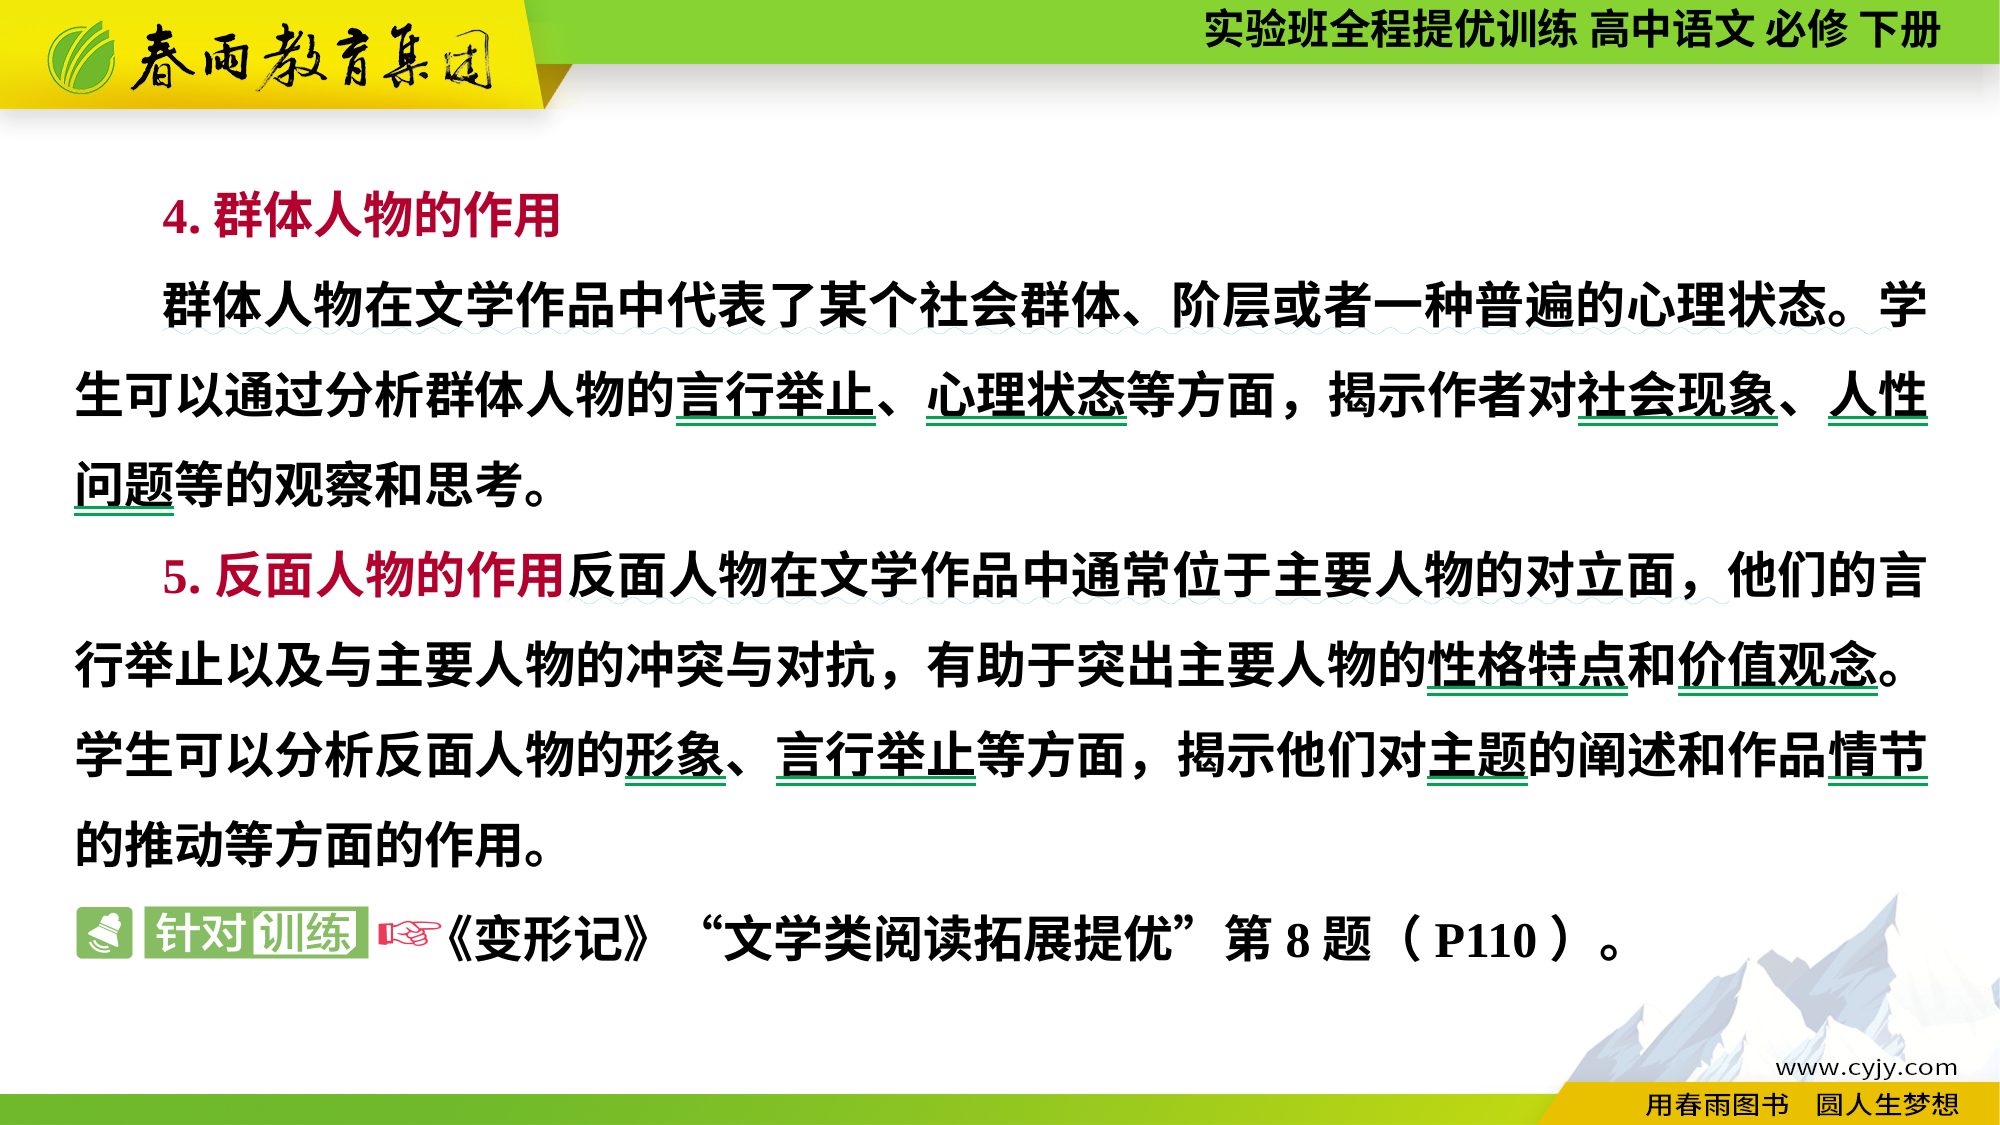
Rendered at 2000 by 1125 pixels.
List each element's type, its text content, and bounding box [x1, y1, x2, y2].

picture [0, 0, 2000, 1125]
text_box 《变形记》“文学类阅读拓展提优”第8题（P110）。 [59, 869, 1944, 975]
list 4.群体人物的作用 群体人物在文学作品中代表了某个社会群体、阶层或者一种普遍的心理状态。学生可以通过分析群体人物的言行举止、心理状态等方面，揭示作者对社会现象、人性问题等的观察和思考。 5.反面人物的作用反面人物在文学作品中通常位于主要人物的对立面，他们的言行举止以及与主要人物的冲突与对抗，有助于突出主要人物的性格特点和价值观念。学生可以分析反面人物的形象、言行举止等方面，揭示他们对主题的阐述和作品情节的推动等方面的作用。 [59, 146, 1944, 869]
